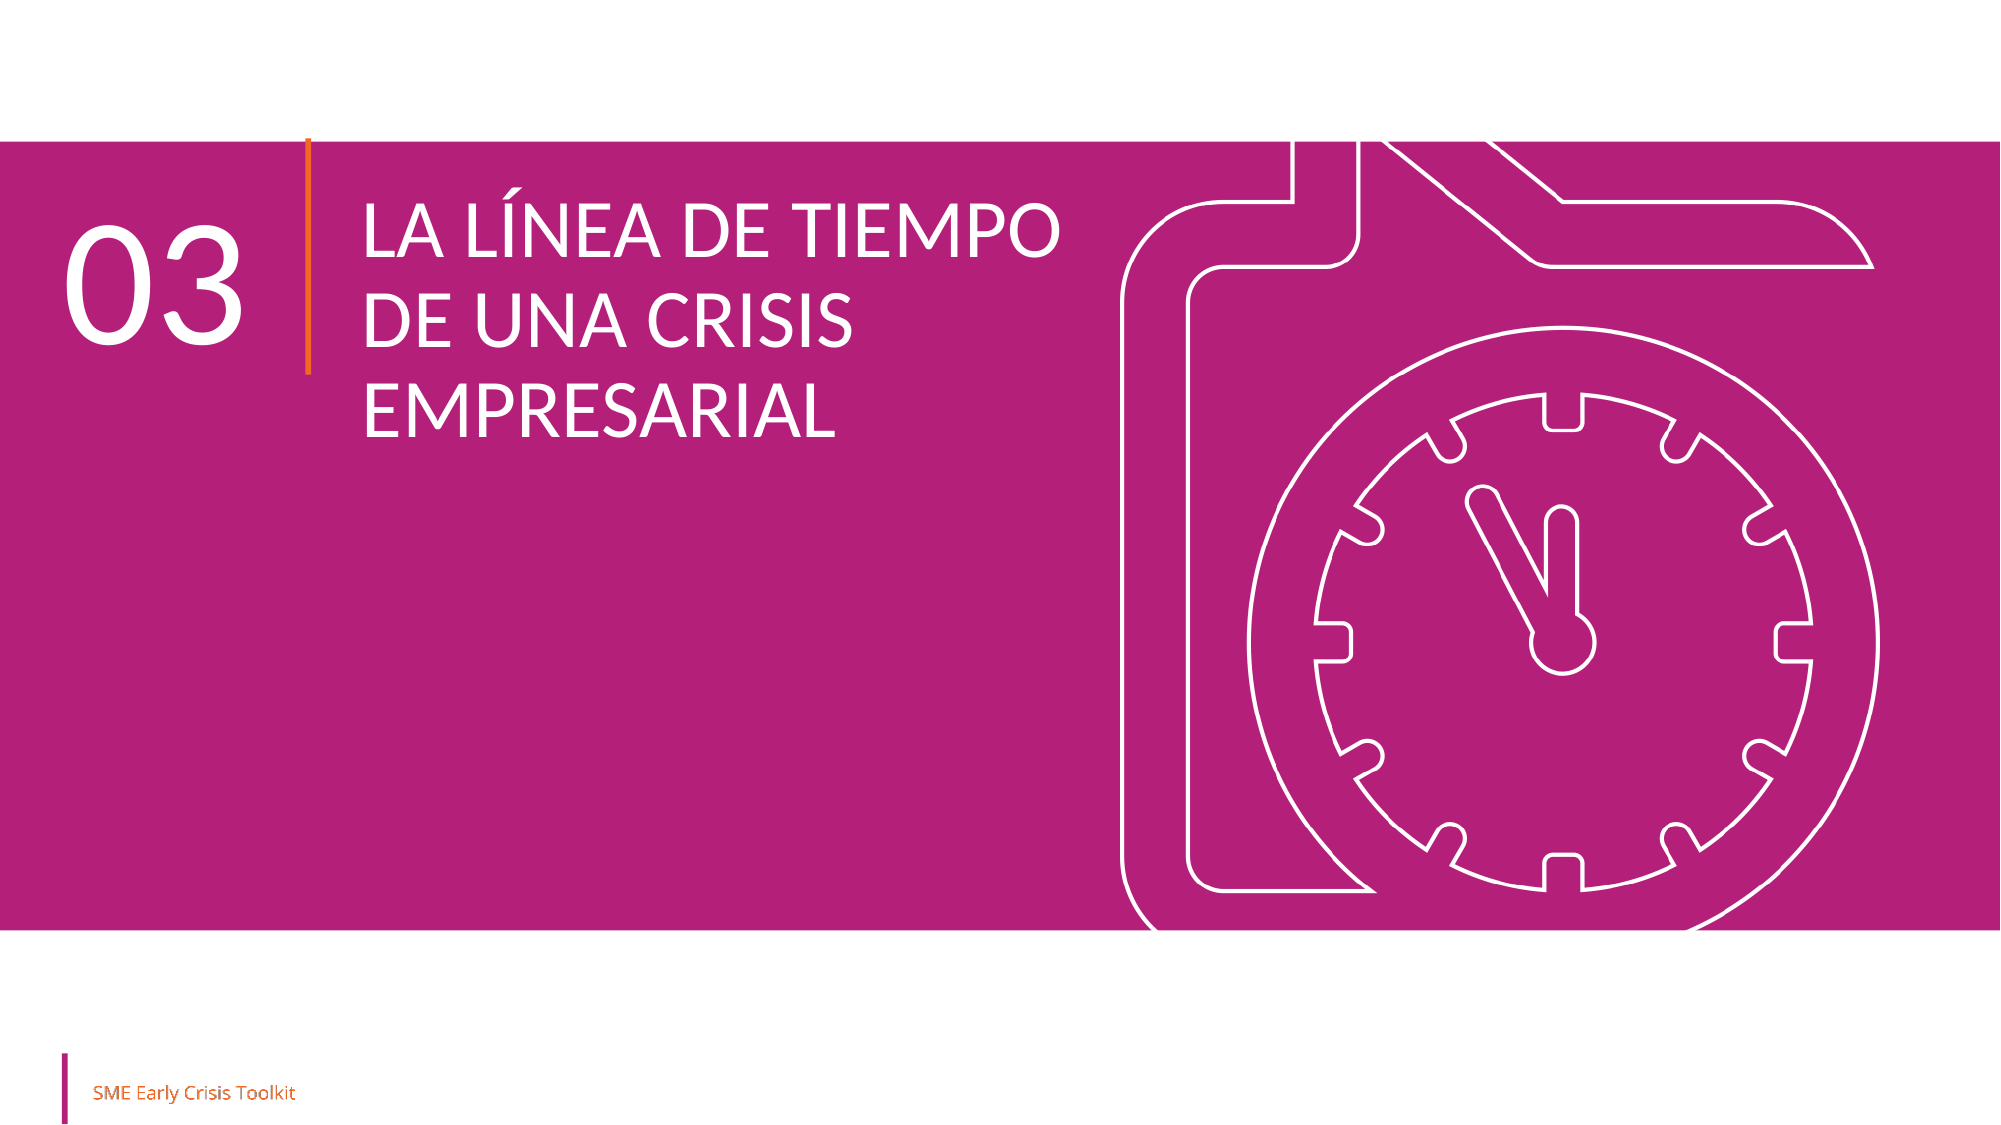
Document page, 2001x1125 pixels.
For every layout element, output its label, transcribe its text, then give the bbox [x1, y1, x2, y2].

list 03 [0, 178, 264, 274]
list LA LÍNEA DE TIEMPO DE UNA CRISIS EMPRESARIAL [346, 178, 1081, 741]
picture [962, 141, 1953, 931]
picture [83, 1080, 295, 1104]
